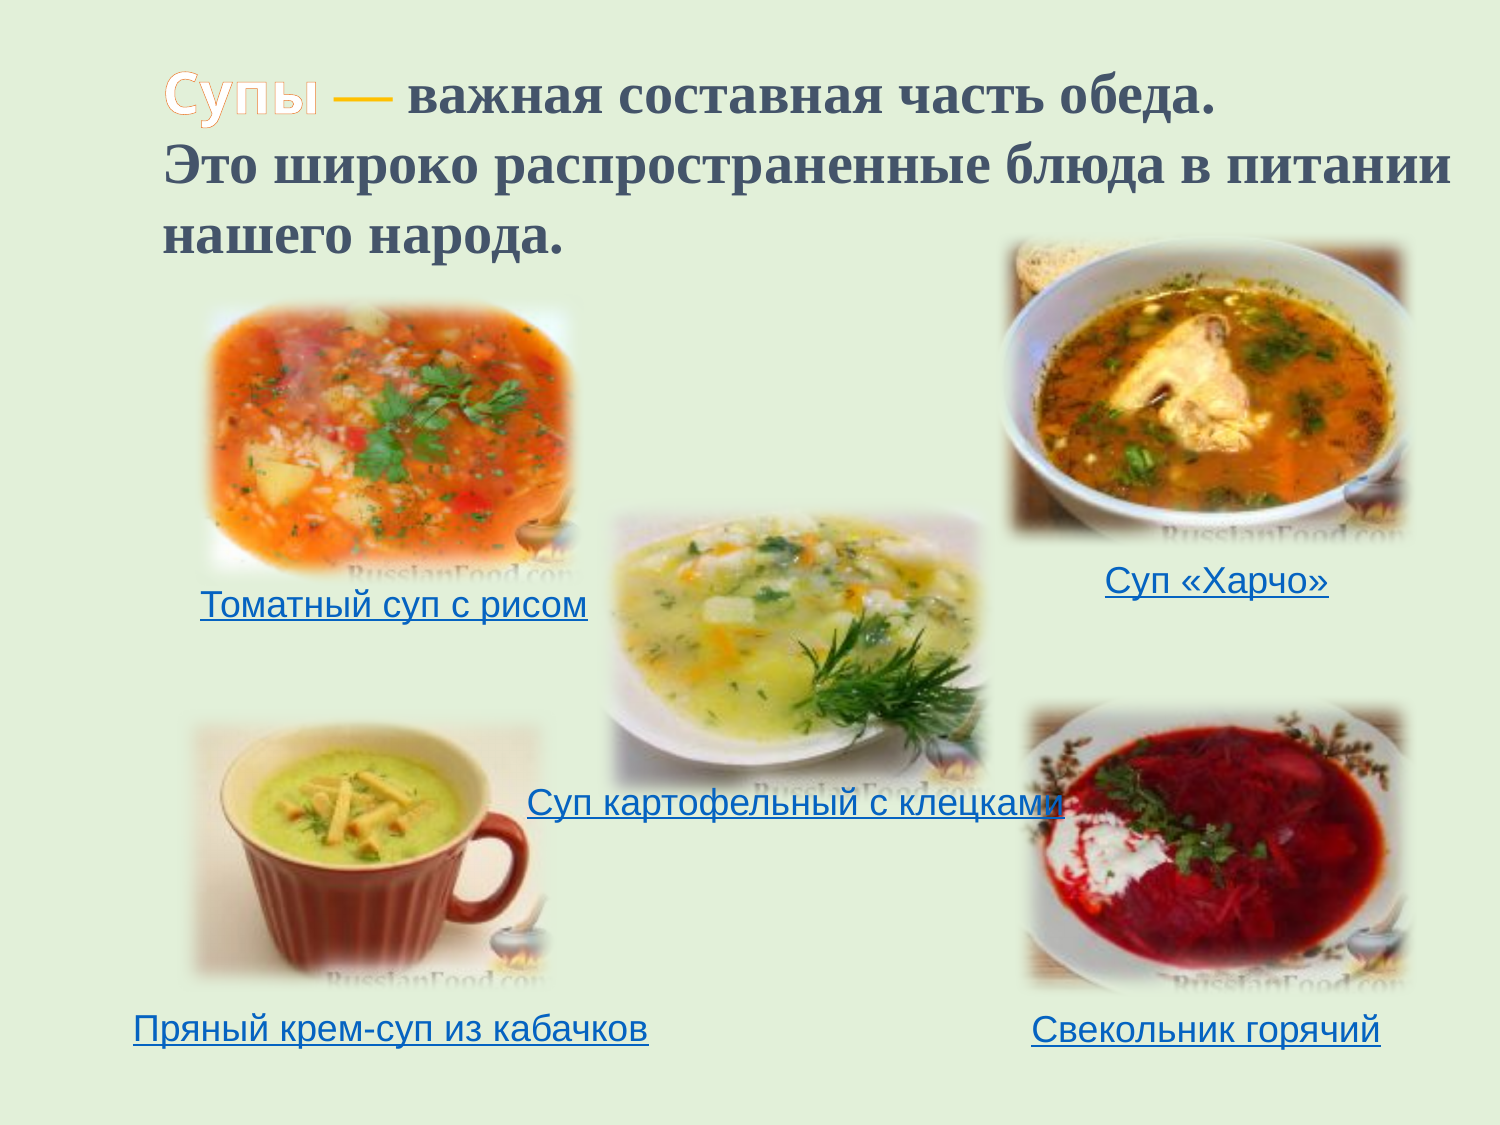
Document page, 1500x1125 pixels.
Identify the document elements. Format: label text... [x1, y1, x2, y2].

text_box Суп «Харчо» [1089, 549, 1344, 609]
text_box Пряный крем-суп из кабачков [118, 997, 664, 1057]
text_box Томатный суп с рисом [185, 572, 596, 632]
picture [176, 708, 558, 992]
picture [596, 231, 1418, 806]
text_box Суп картофельный с клецками [558, 770, 1014, 830]
picture [1014, 694, 1418, 998]
text_box Свекольник горячий [1016, 998, 1397, 1058]
text_box Супы — важная составная часть обеда. Это широко распространенные блюда в питании нашего народа. [147, 48, 1500, 273]
picture [194, 293, 585, 587]
